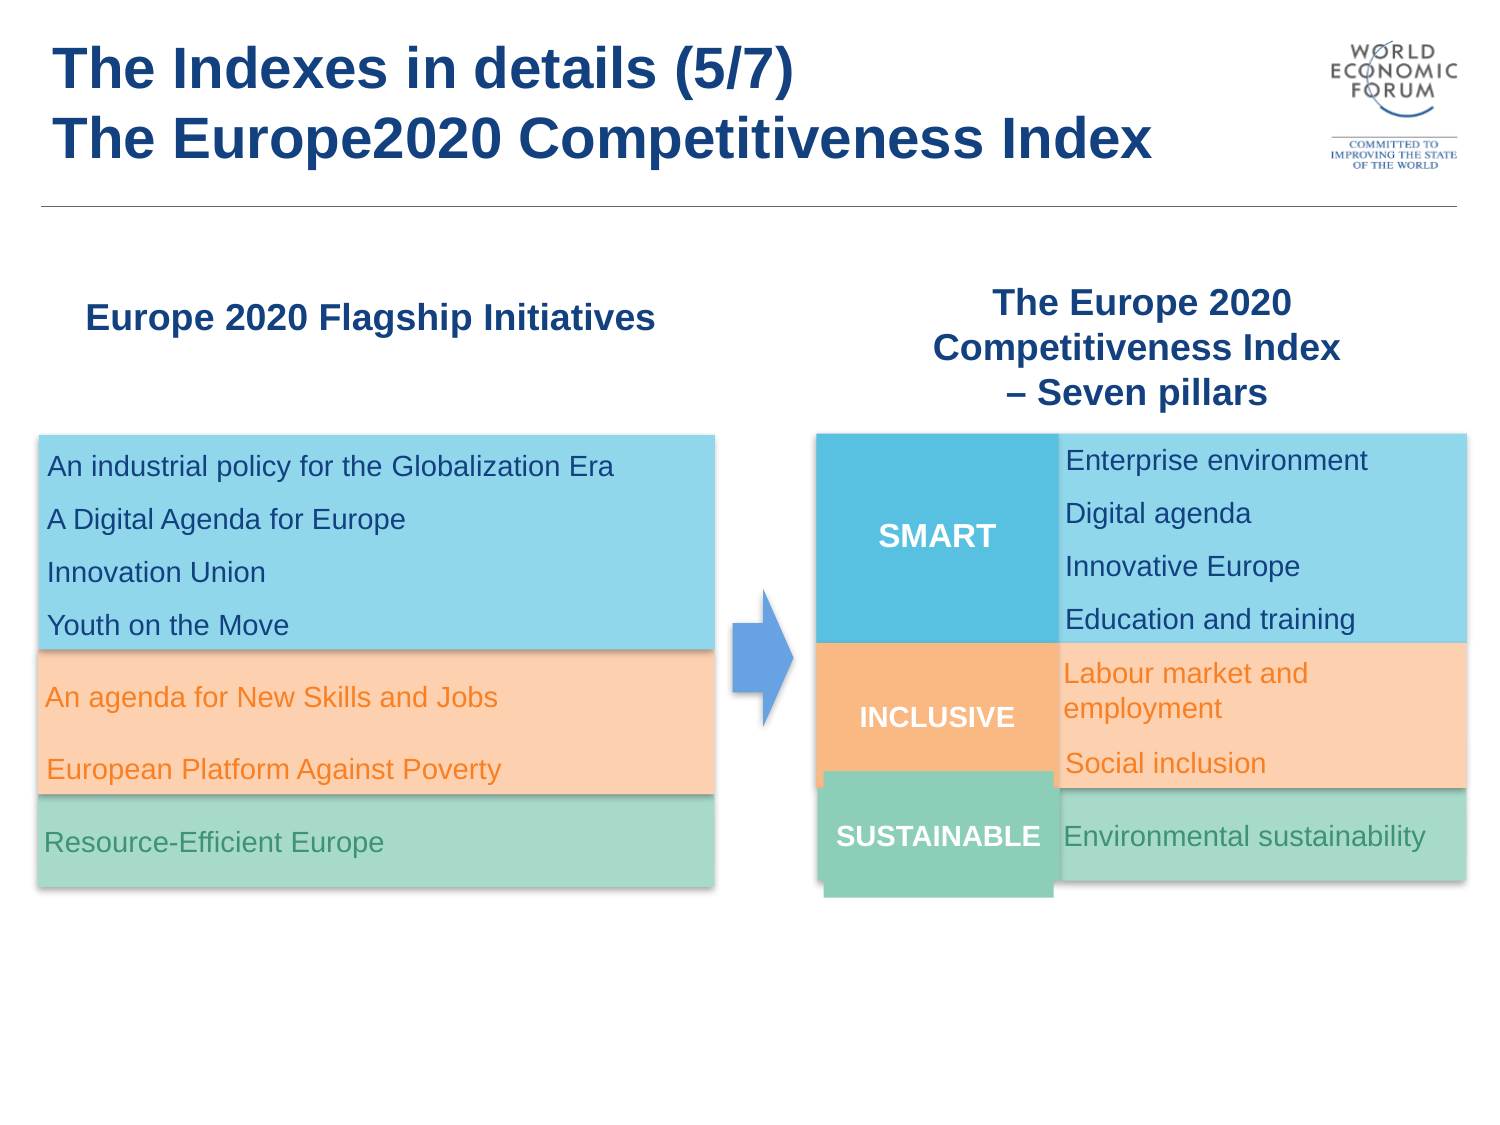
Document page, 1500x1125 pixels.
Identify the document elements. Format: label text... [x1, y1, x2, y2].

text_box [816, 433, 1468, 881]
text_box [37, 434, 716, 888]
text_box The Europe 2020 Competitiveness Index – Seven pillars [838, 270, 1447, 421]
text_box [731, 587, 795, 728]
text_box Europe 2020 Flagship Initiatives [66, 285, 676, 346]
text_box The Indexes in details (5/7) The Europe2020 Competitiveness Index [37, 23, 1305, 178]
picture [1330, 39, 1458, 170]
